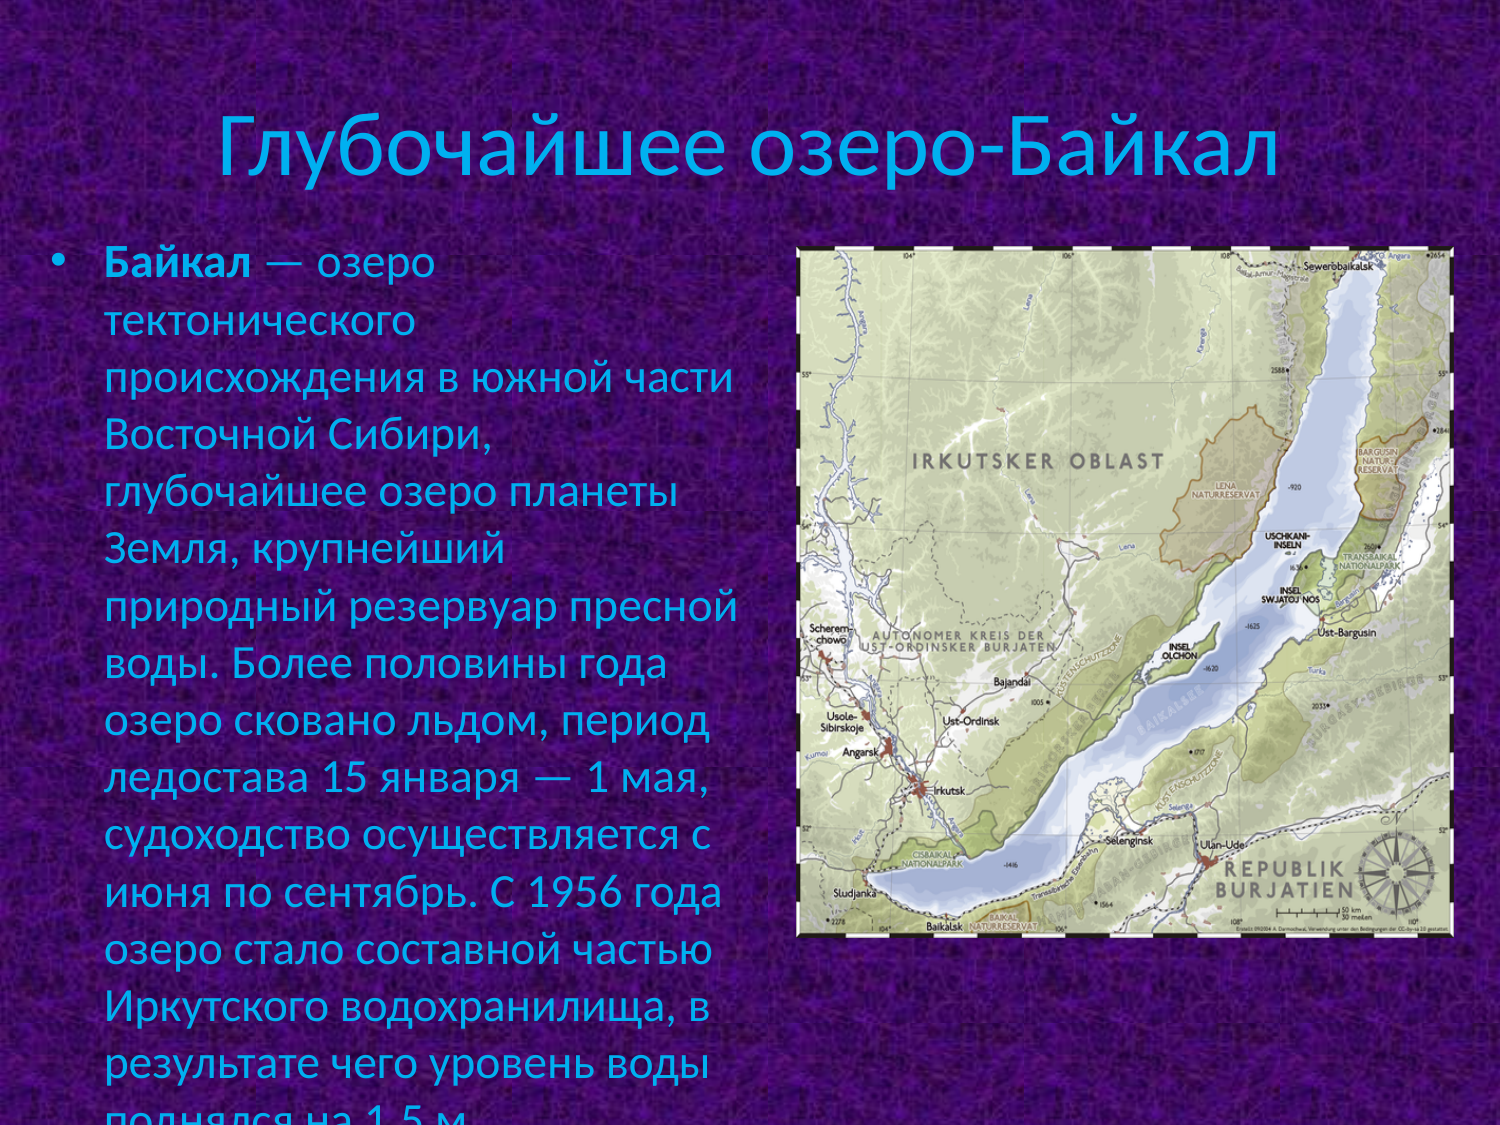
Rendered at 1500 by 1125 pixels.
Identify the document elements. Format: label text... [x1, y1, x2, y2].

list Байкал — озеро тектонического происхождения в южной части Восточной Сибири, глубочайшее озеро планеты Земля, крупнейший природный резервуар пресной воды. Более половины года озеро сковано льдом, период ледостава 15 января — 1 мая, судоходство осуществляется с июня по сентябрь. С 1956 года озеро стало составной частью Иркутского водохранилища, в результате чего уровень воды поднялся на 1.5 м. [35, 222, 762, 1125]
title Глубочайшее озеро-Байкал [75, 45, 1425, 233]
picture [0, 0, 1500, 1125]
